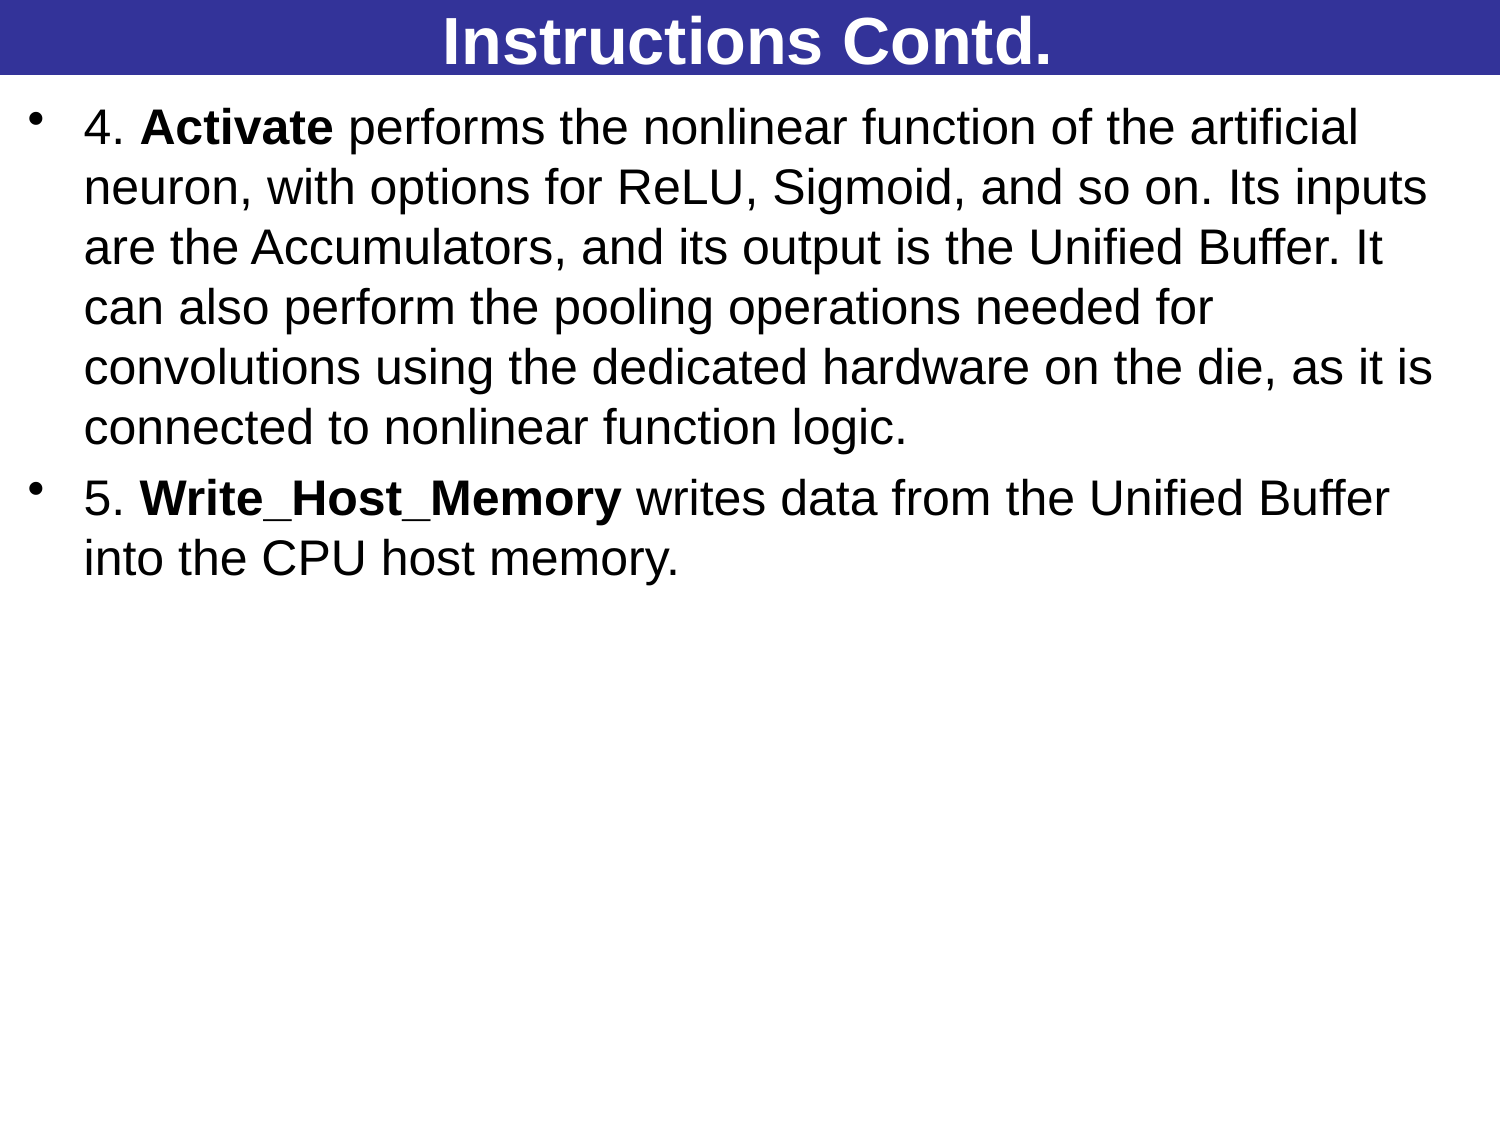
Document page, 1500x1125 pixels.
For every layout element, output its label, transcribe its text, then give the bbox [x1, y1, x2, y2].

list 4. Activate performs the nonlinear function of the artificial neuron, with options for ReLU, Sigmoid, and so on. Its inputs are the Accumulators, and its output is the Unified Buffer. It can also perform the pooling operations needed for convolutions using the dedicated hardware on the die, as it is connected to nonlinear function logic. 5. Write_Host_Memory writes data from the Unified Buffer into the CPU host memory. [12, 87, 1488, 1088]
title Instructions Contd. [0, 0, 1500, 75]
